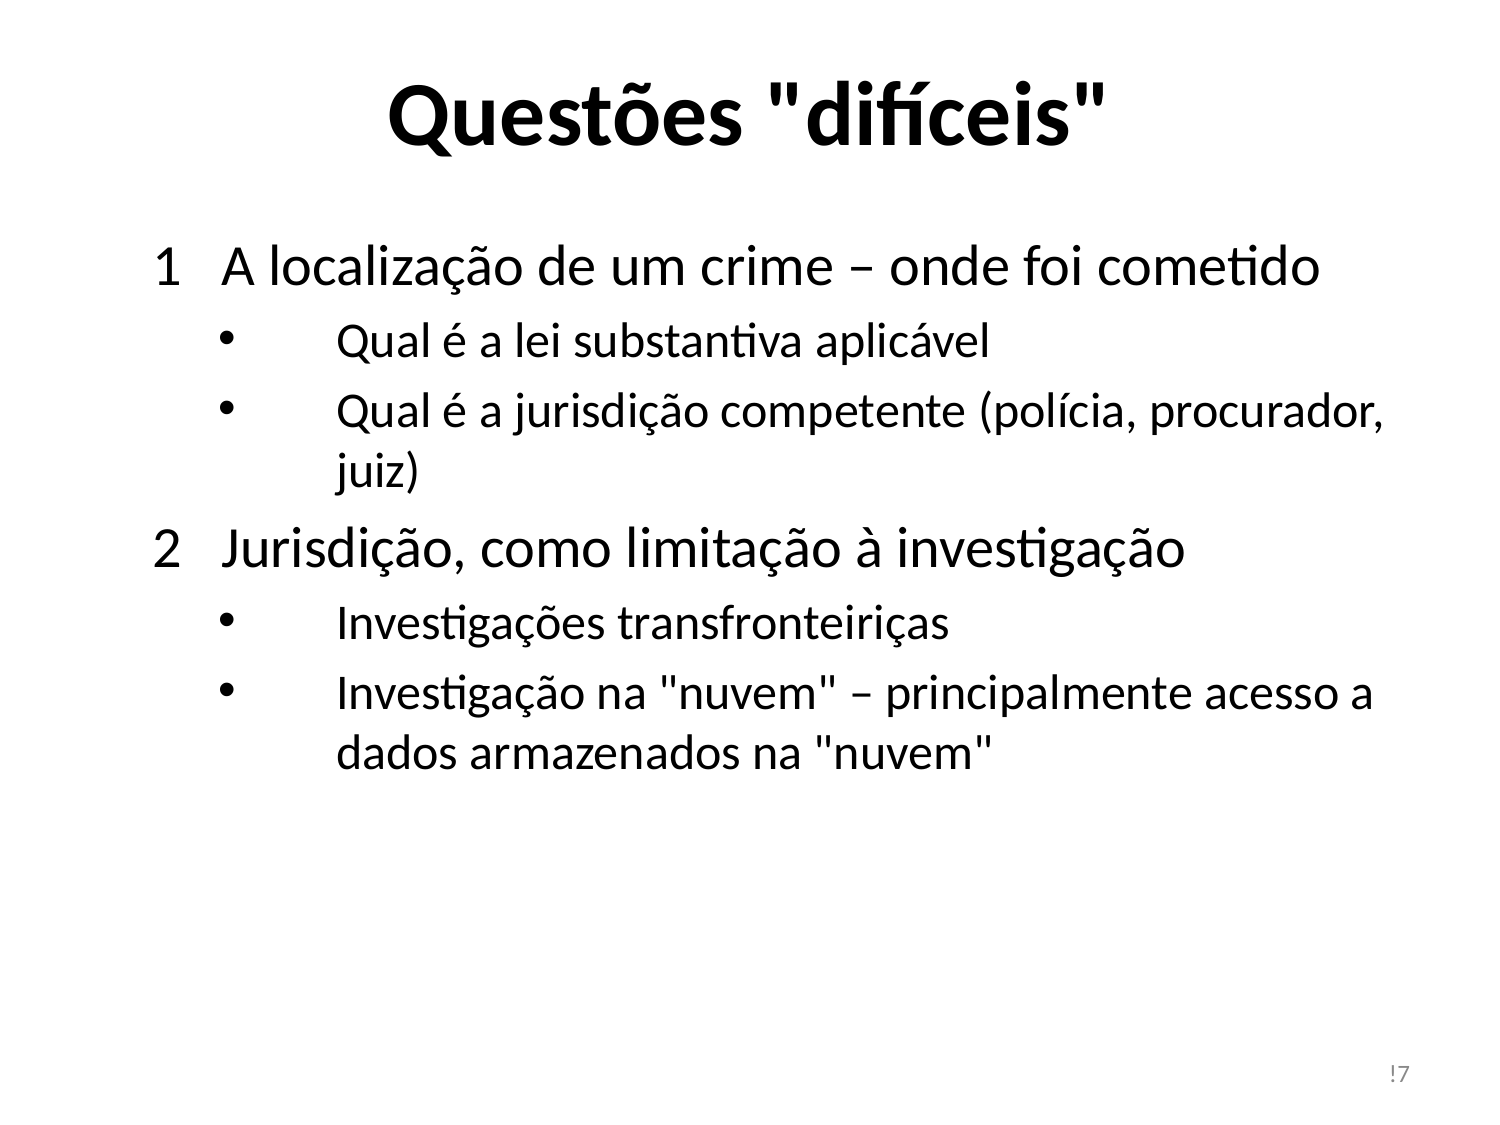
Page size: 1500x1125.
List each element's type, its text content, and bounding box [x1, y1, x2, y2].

title Questões "difíceis" [75, 45, 1425, 172]
slide_number !7 [1074, 1042, 1425, 1103]
list 1 A localização de um crime – onde foi cometido Qual é a lei substantiva aplicável Qual é a jurisdição competente (polícia, procurador, juiz) 2 Jurisdição, como limitação à investigação Investigações transfronteiriças Investigação na "nuvem" – principalmente acesso a dados armazenados na "nuvem" [137, 220, 1448, 1059]
